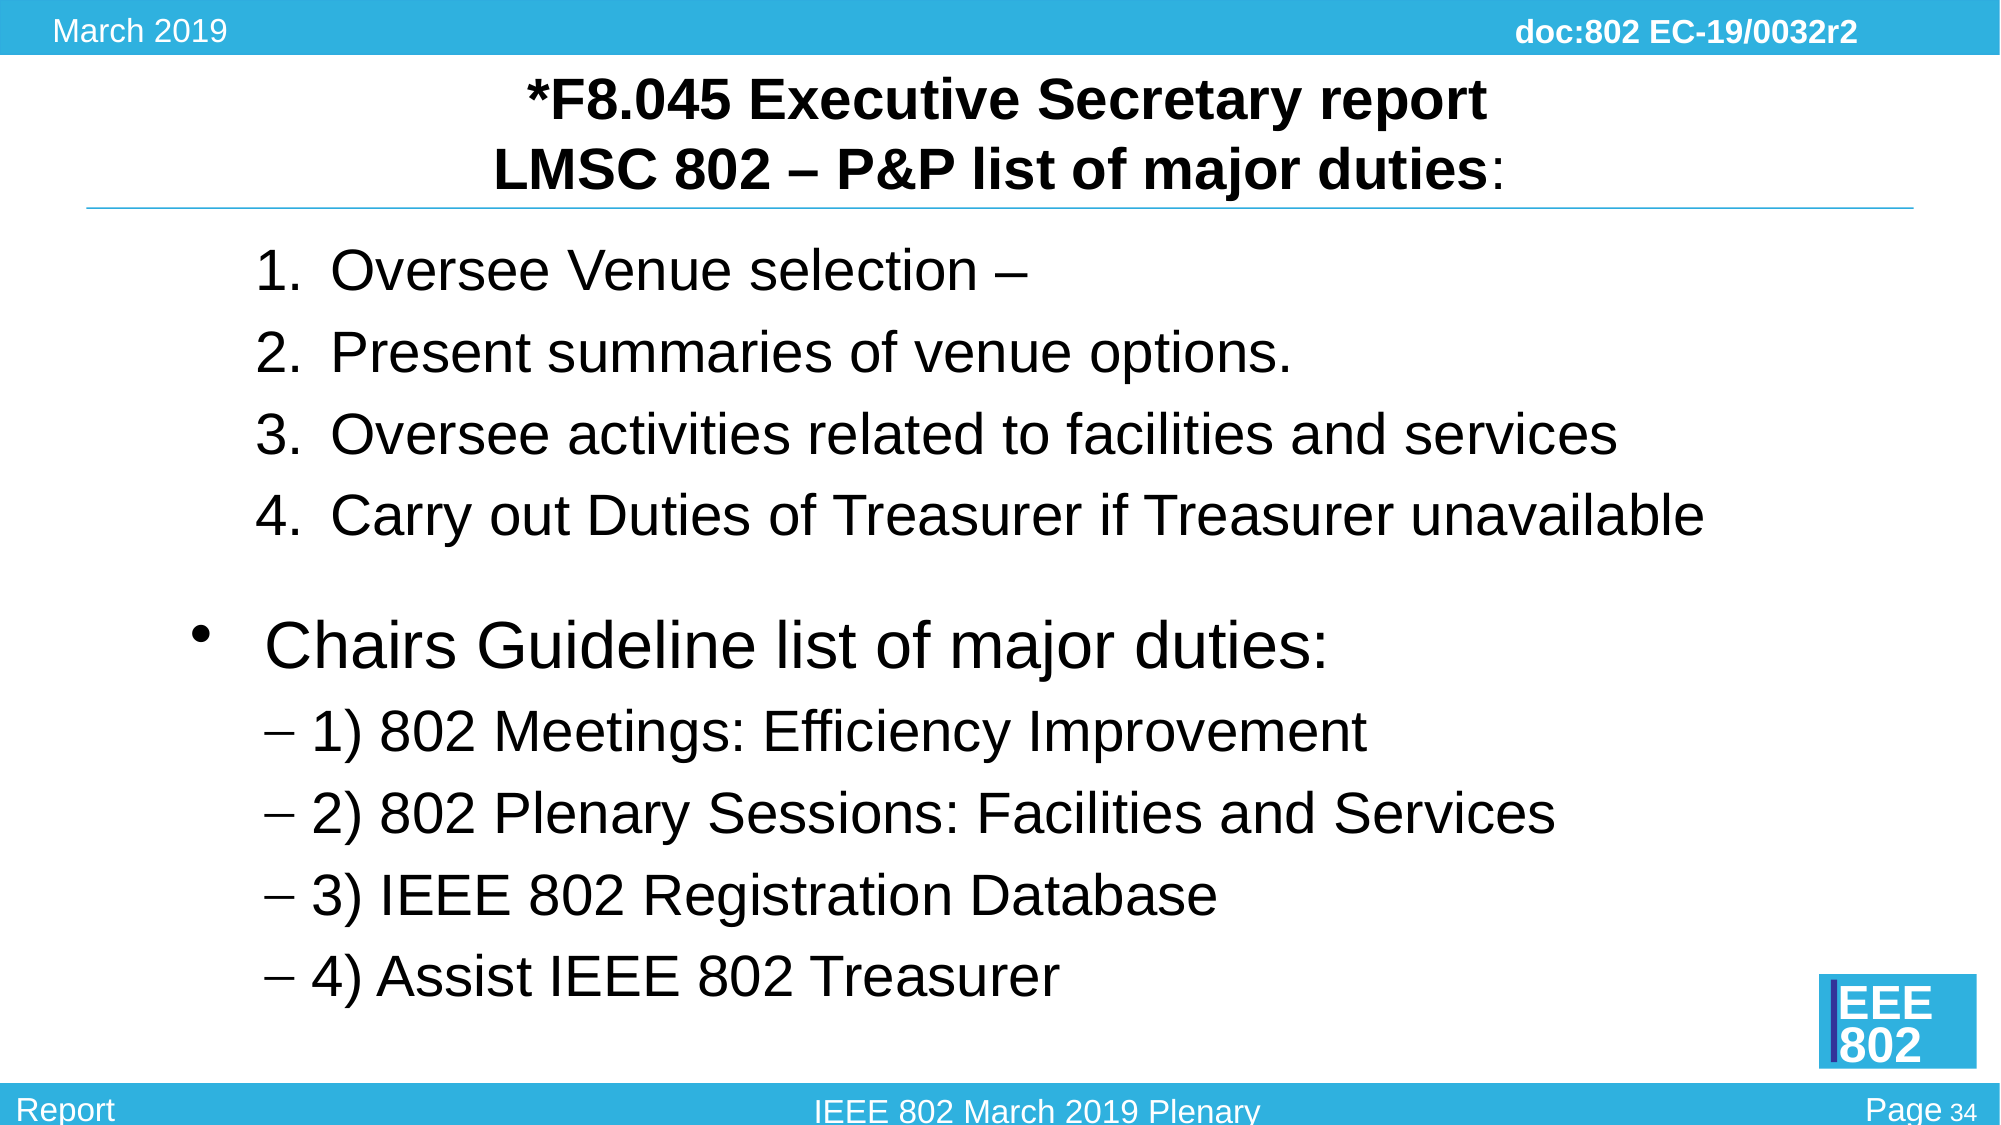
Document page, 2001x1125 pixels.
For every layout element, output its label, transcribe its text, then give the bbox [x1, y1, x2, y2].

title *F8.045 Executive Secretary report LMSC 802 – P&P list of major duties: [99, 66, 1900, 197]
list Oversee Venue selection – Present summaries of venue options. Oversee activities related to facilities and services Carry out Duties of Treasurer if Treasurer unavailable Chairs Guideline list of major duties: 1) 802 Meetings: Efficiency Improvement 2) 802 Plenary Sessions: Facilities and Services 3) IEEE 802 Registration Database 4) Assist IEEE 802 Treasurer [174, 224, 1813, 1063]
